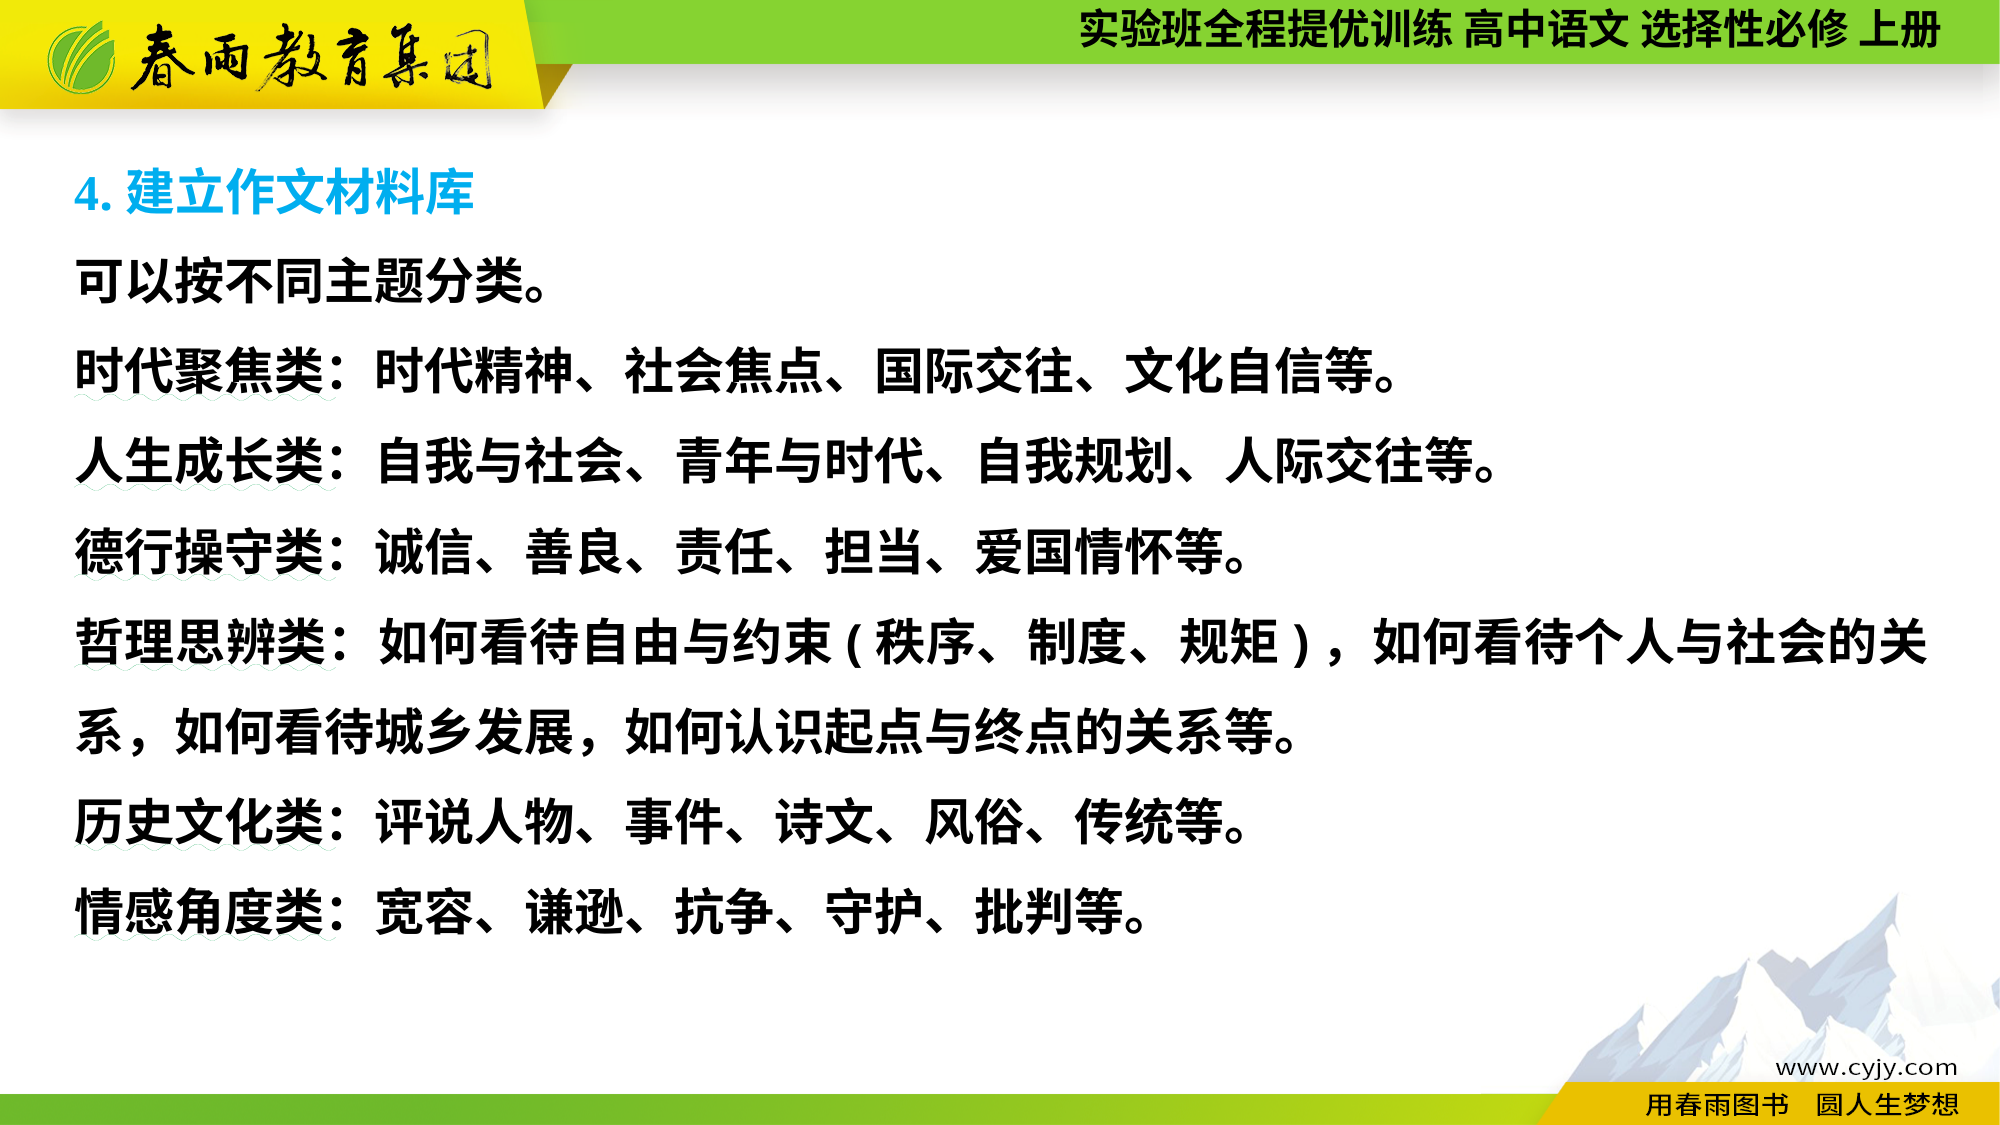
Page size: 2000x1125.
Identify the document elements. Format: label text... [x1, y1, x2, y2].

picture [0, 0, 2000, 1125]
list 4.建立作文材料库 可以按不同主题分类。 时代聚焦类：时代精神、社会焦点、国际交往、文化自信等。 人生成长类：自我与社会、青年与时代、自我规划、人际交往等。 德行操守类：诚信、善良、责任、担当、爱国情怀等。 哲理思辨类：如何看待自由与约束(秩序、制度、规矩)，如何看待个人与社会的关系，如何看待城乡发展，如何认识起点与终点的关系等。 历史文化类：评说人物、事件、诗文、风俗、传统等。 情感角度类：宽容、谦逊、抗争、守护、批判等。 [59, 122, 1944, 956]
